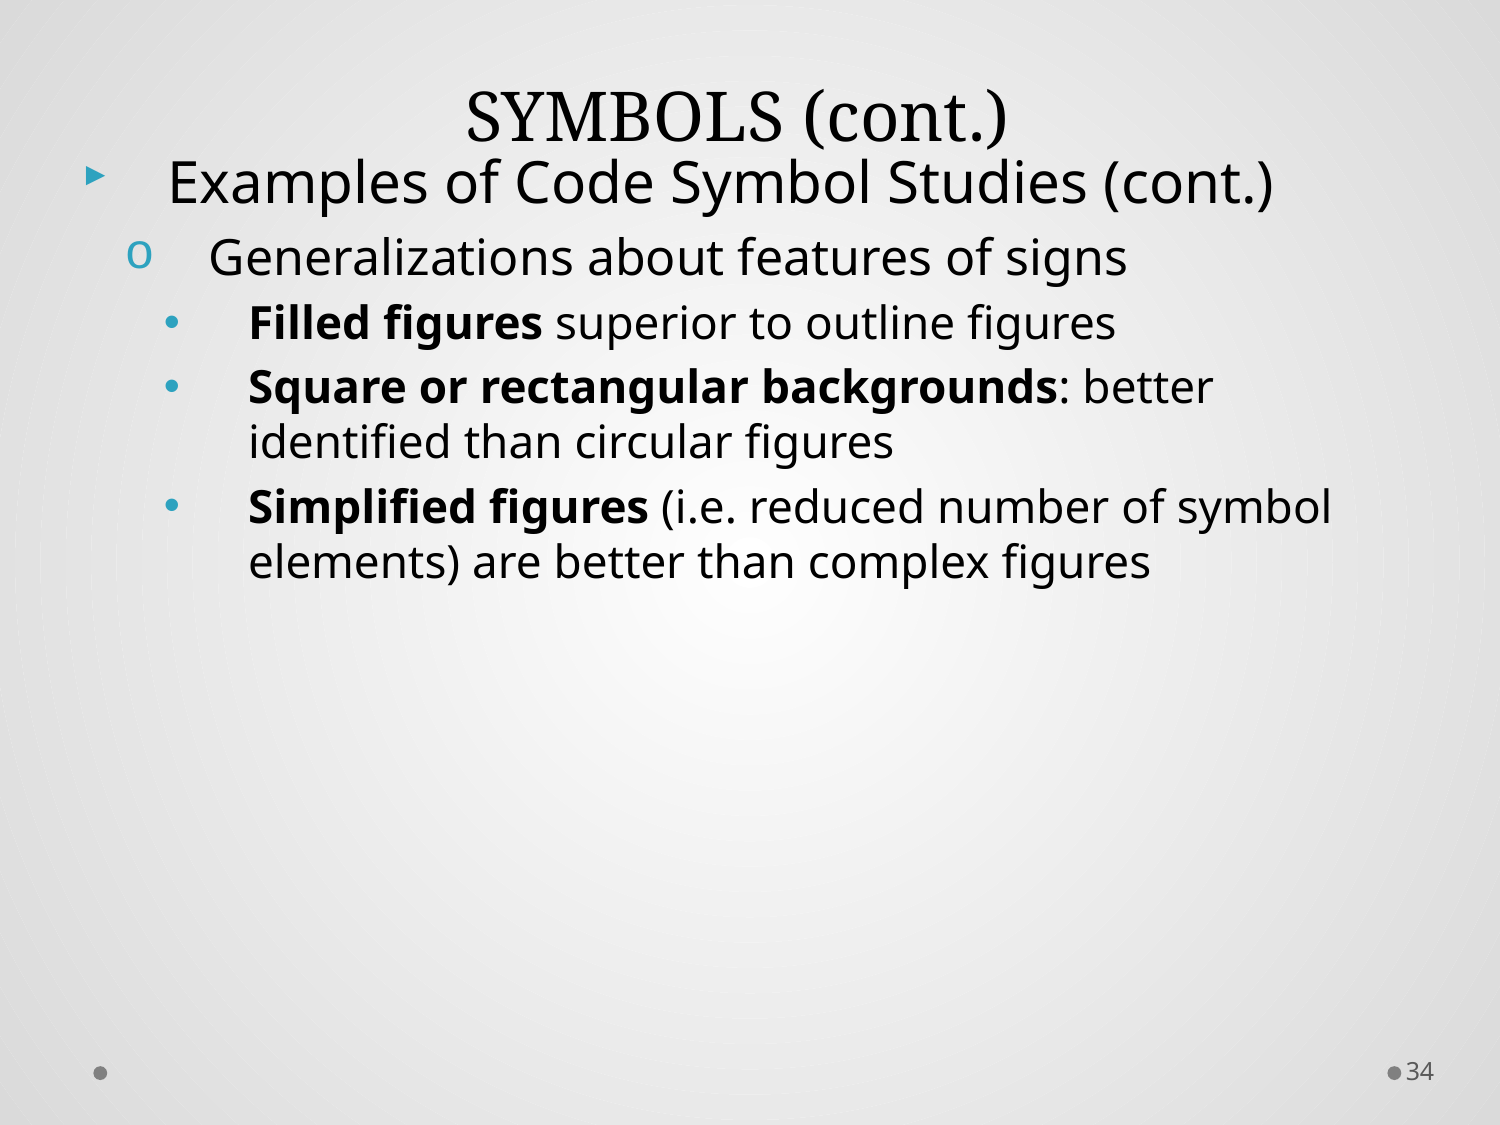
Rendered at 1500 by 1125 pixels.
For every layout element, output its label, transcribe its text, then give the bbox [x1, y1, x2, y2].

title SYMBOLS (cont.) [62, 62, 1413, 163]
list Examples of Code Symbol Studies (cont.) Generalizations about features of signs Filled figures superior to outline figures Square or rectangular backgrounds: better identified than circular figures Simplified figures (i.e. reduced number of symbol elements) are better than complex figures [50, 137, 1400, 1113]
slide_number 34 [1401, 1042, 1494, 1103]
